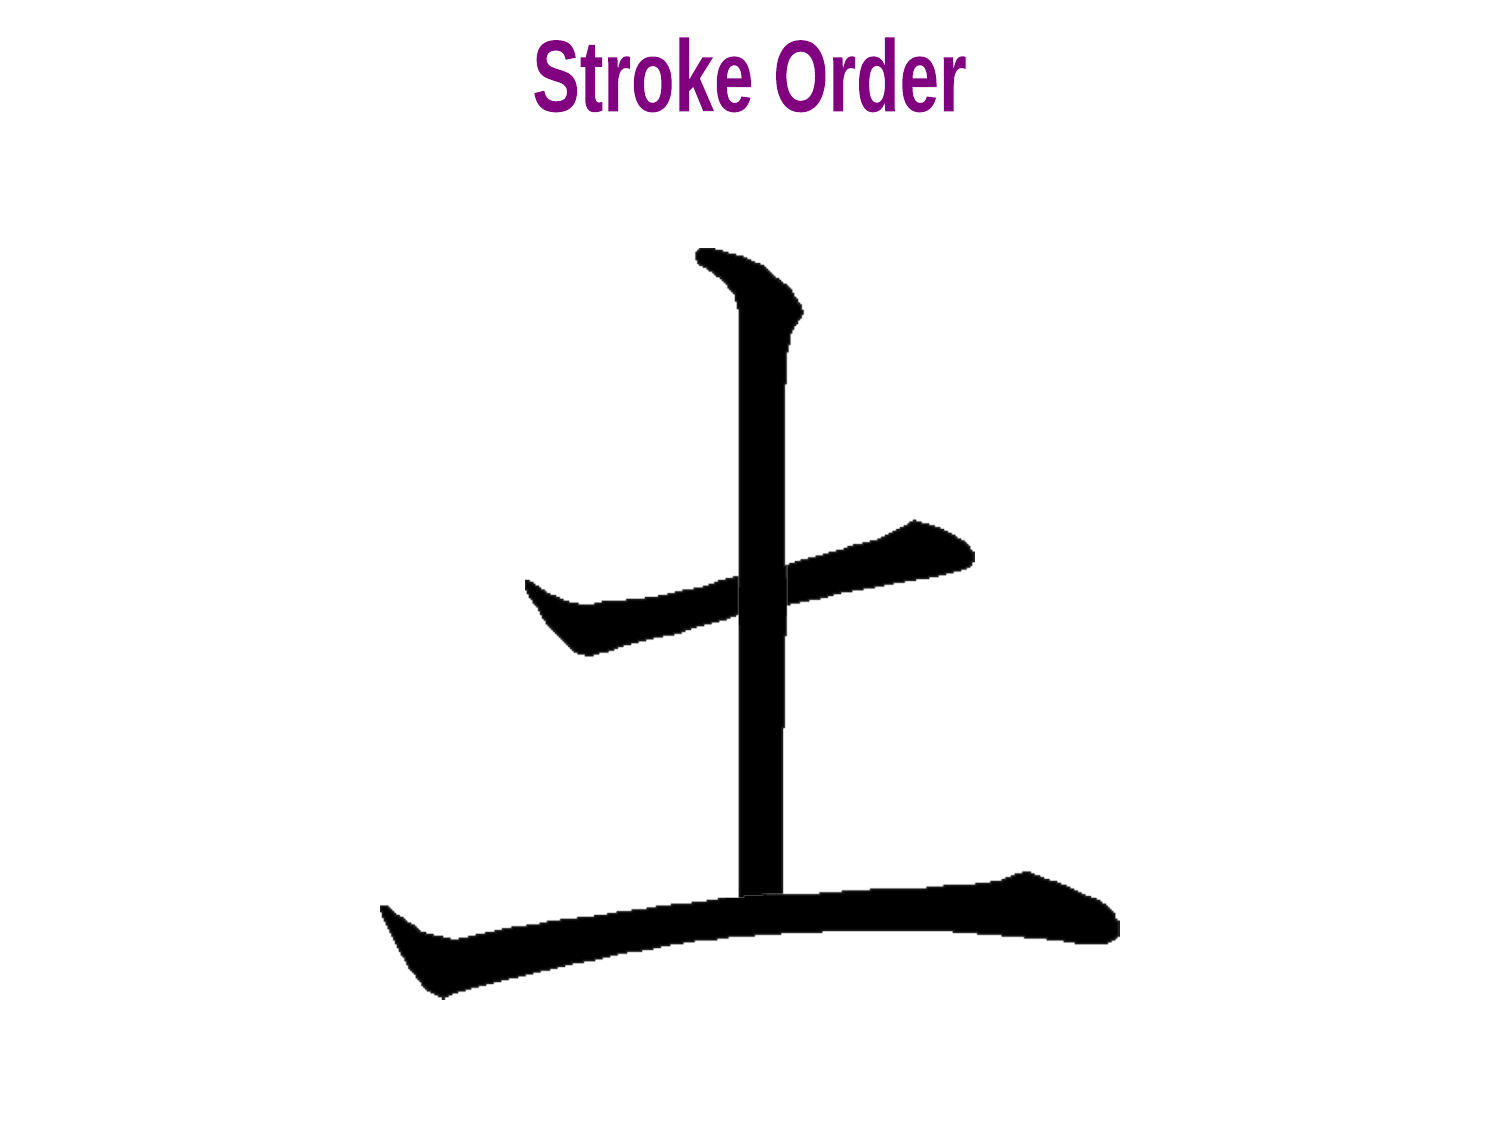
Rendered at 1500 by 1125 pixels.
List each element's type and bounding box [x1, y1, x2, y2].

picture [380, 248, 1120, 1001]
